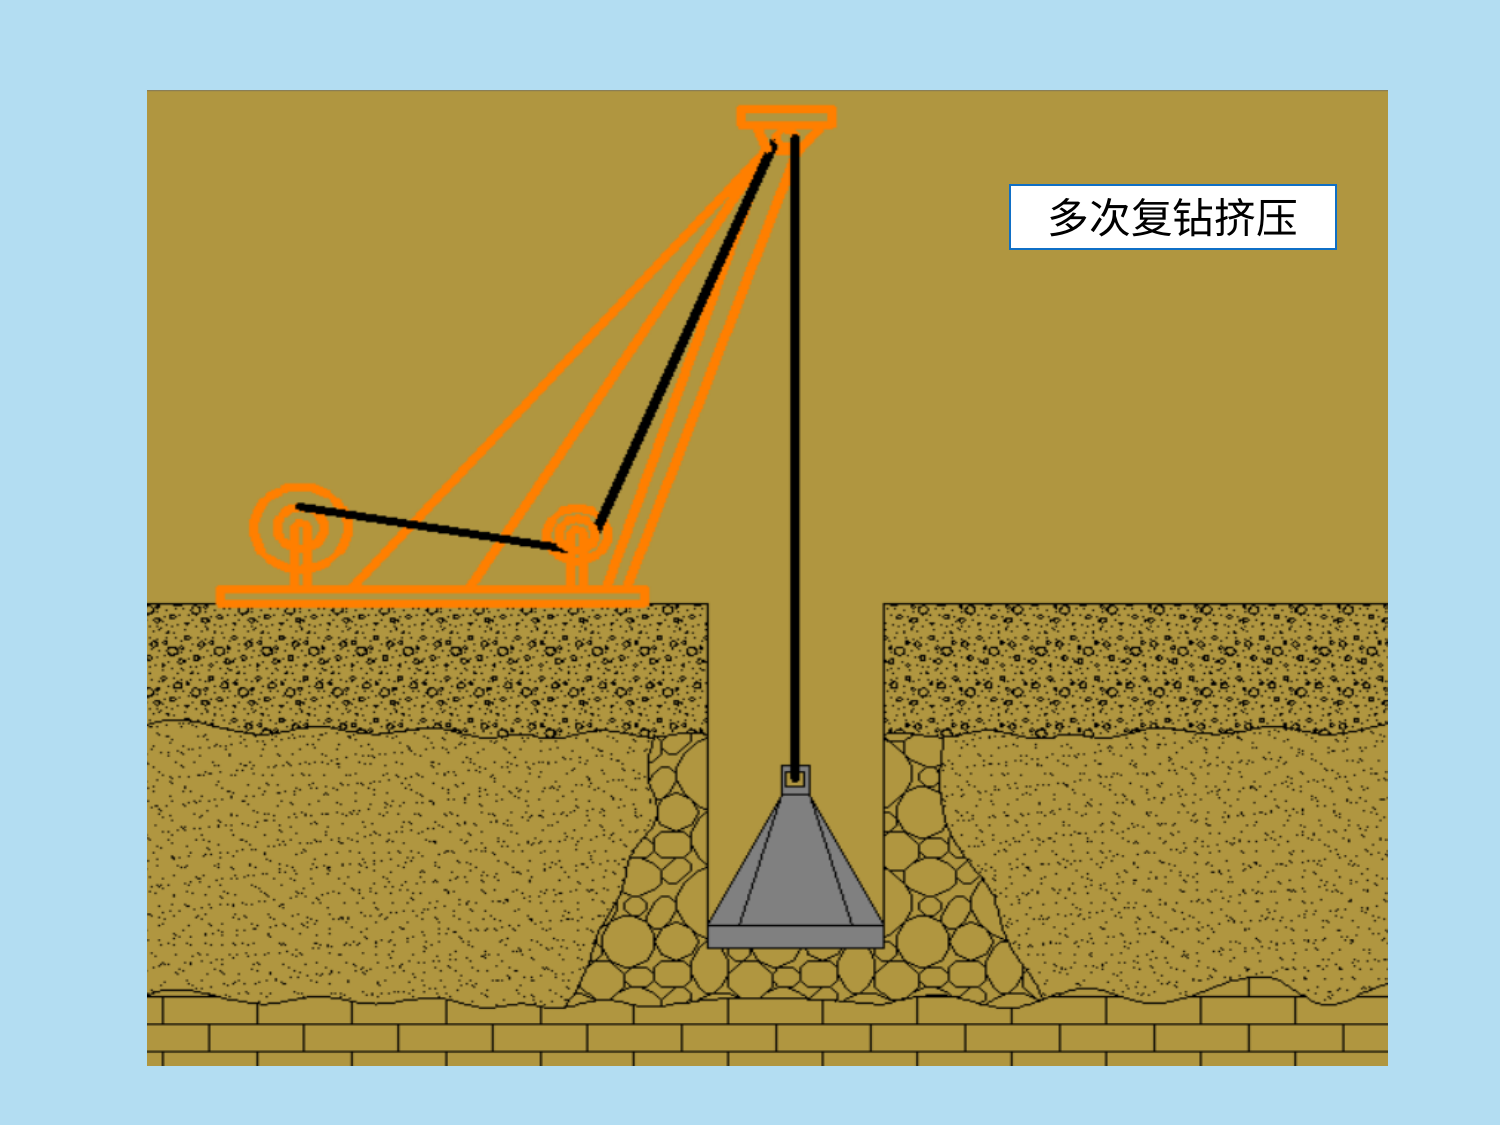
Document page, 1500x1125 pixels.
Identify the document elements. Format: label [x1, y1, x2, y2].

picture [147, 90, 1388, 1066]
